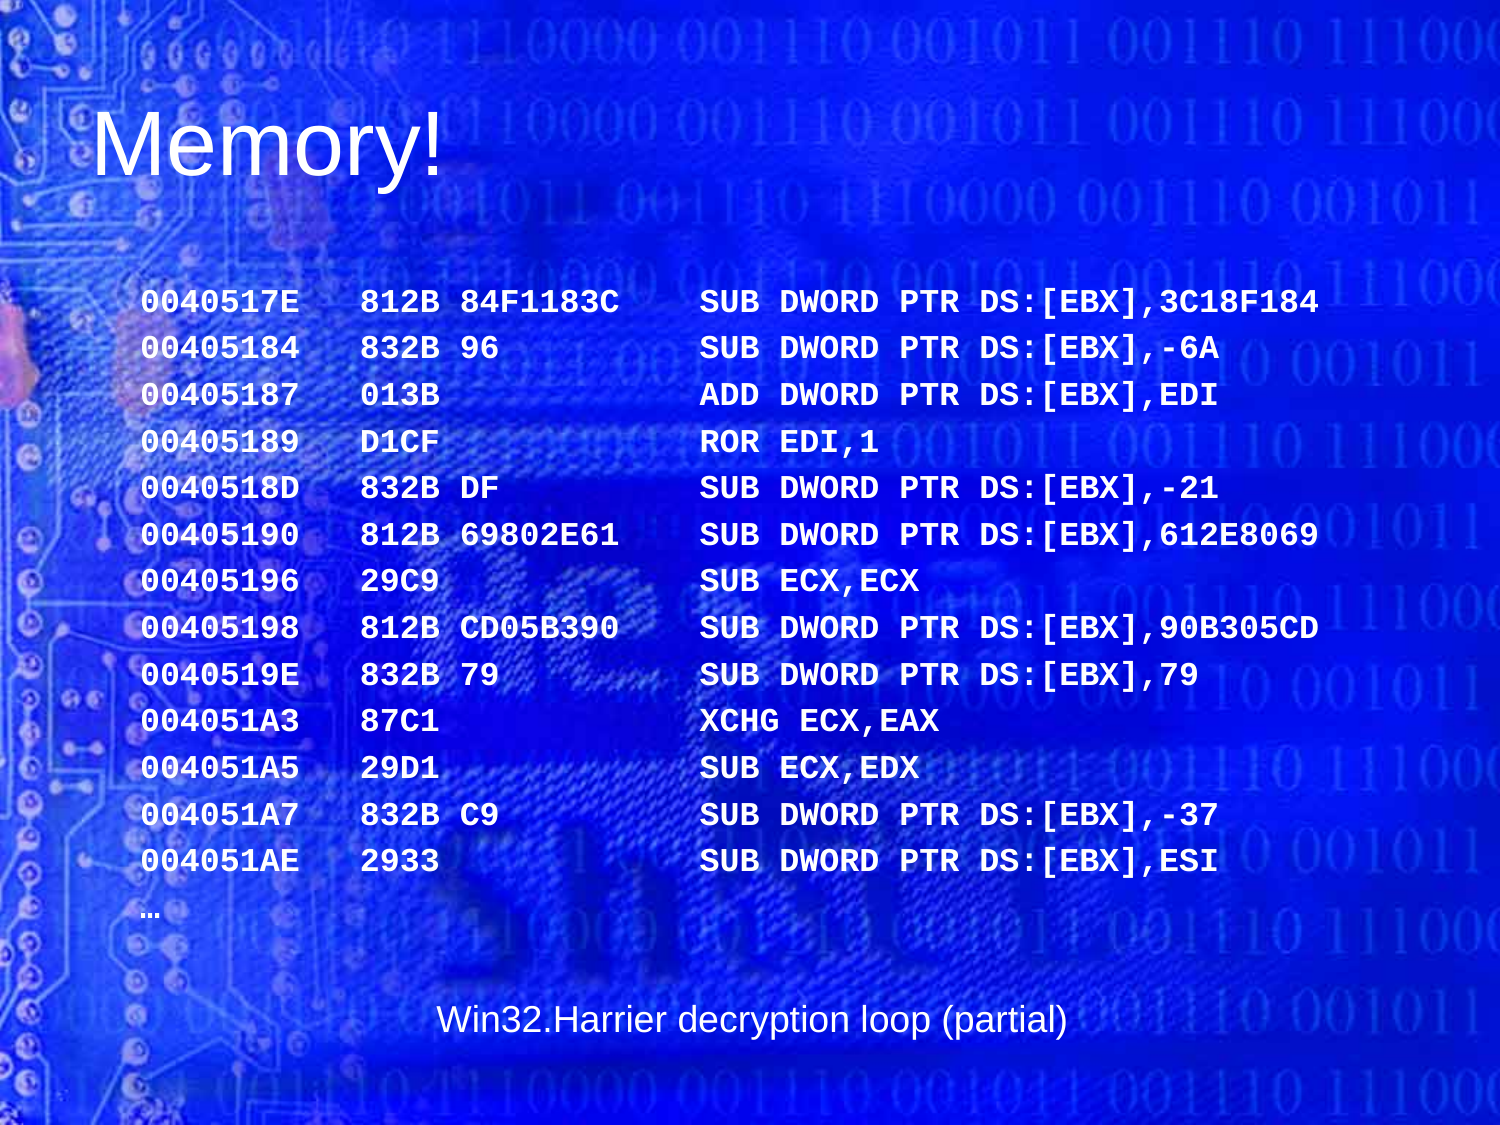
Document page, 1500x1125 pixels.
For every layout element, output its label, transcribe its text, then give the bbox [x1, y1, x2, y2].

text_box Win32.Harrier decryption loop (partial) [421, 987, 1084, 1048]
list 0040517E 812B 84F1183C SUB DWORD PTR DS:[EBX],3C18F184 00405184 832B 96 SUB DWORD PTR DS:[EBX],-6A 00405187 013B ADD DWORD PTR DS:[EBX],EDI 00405189 D1CF ROR EDI,1 0040518D 832B DF SUB DWORD PTR DS:[EBX],-21 00405190 812B 69802E61 SUB DWORD PTR DS:[EBX],612E8069 00405196 29C9 SUB ECX,ECX 00405198 812B CD05B390 SUB DWORD PTR DS:[EBX],90B305CD 0040519E 832B 79 SUB DWORD PTR DS:[EBX],79 004051A3 87C1 XCHG ECX,EAX 004051A5 29D1 SUB ECX,EDX 004051A7 832B C9 SUB DWORD PTR DS:[EBX],-37 004051AE 2933 SUB DWORD PTR DS:[EBX],ESI … [124, 224, 1476, 968]
picture [0, 0, 1500, 1125]
title Memory! [74, 44, 1426, 233]
